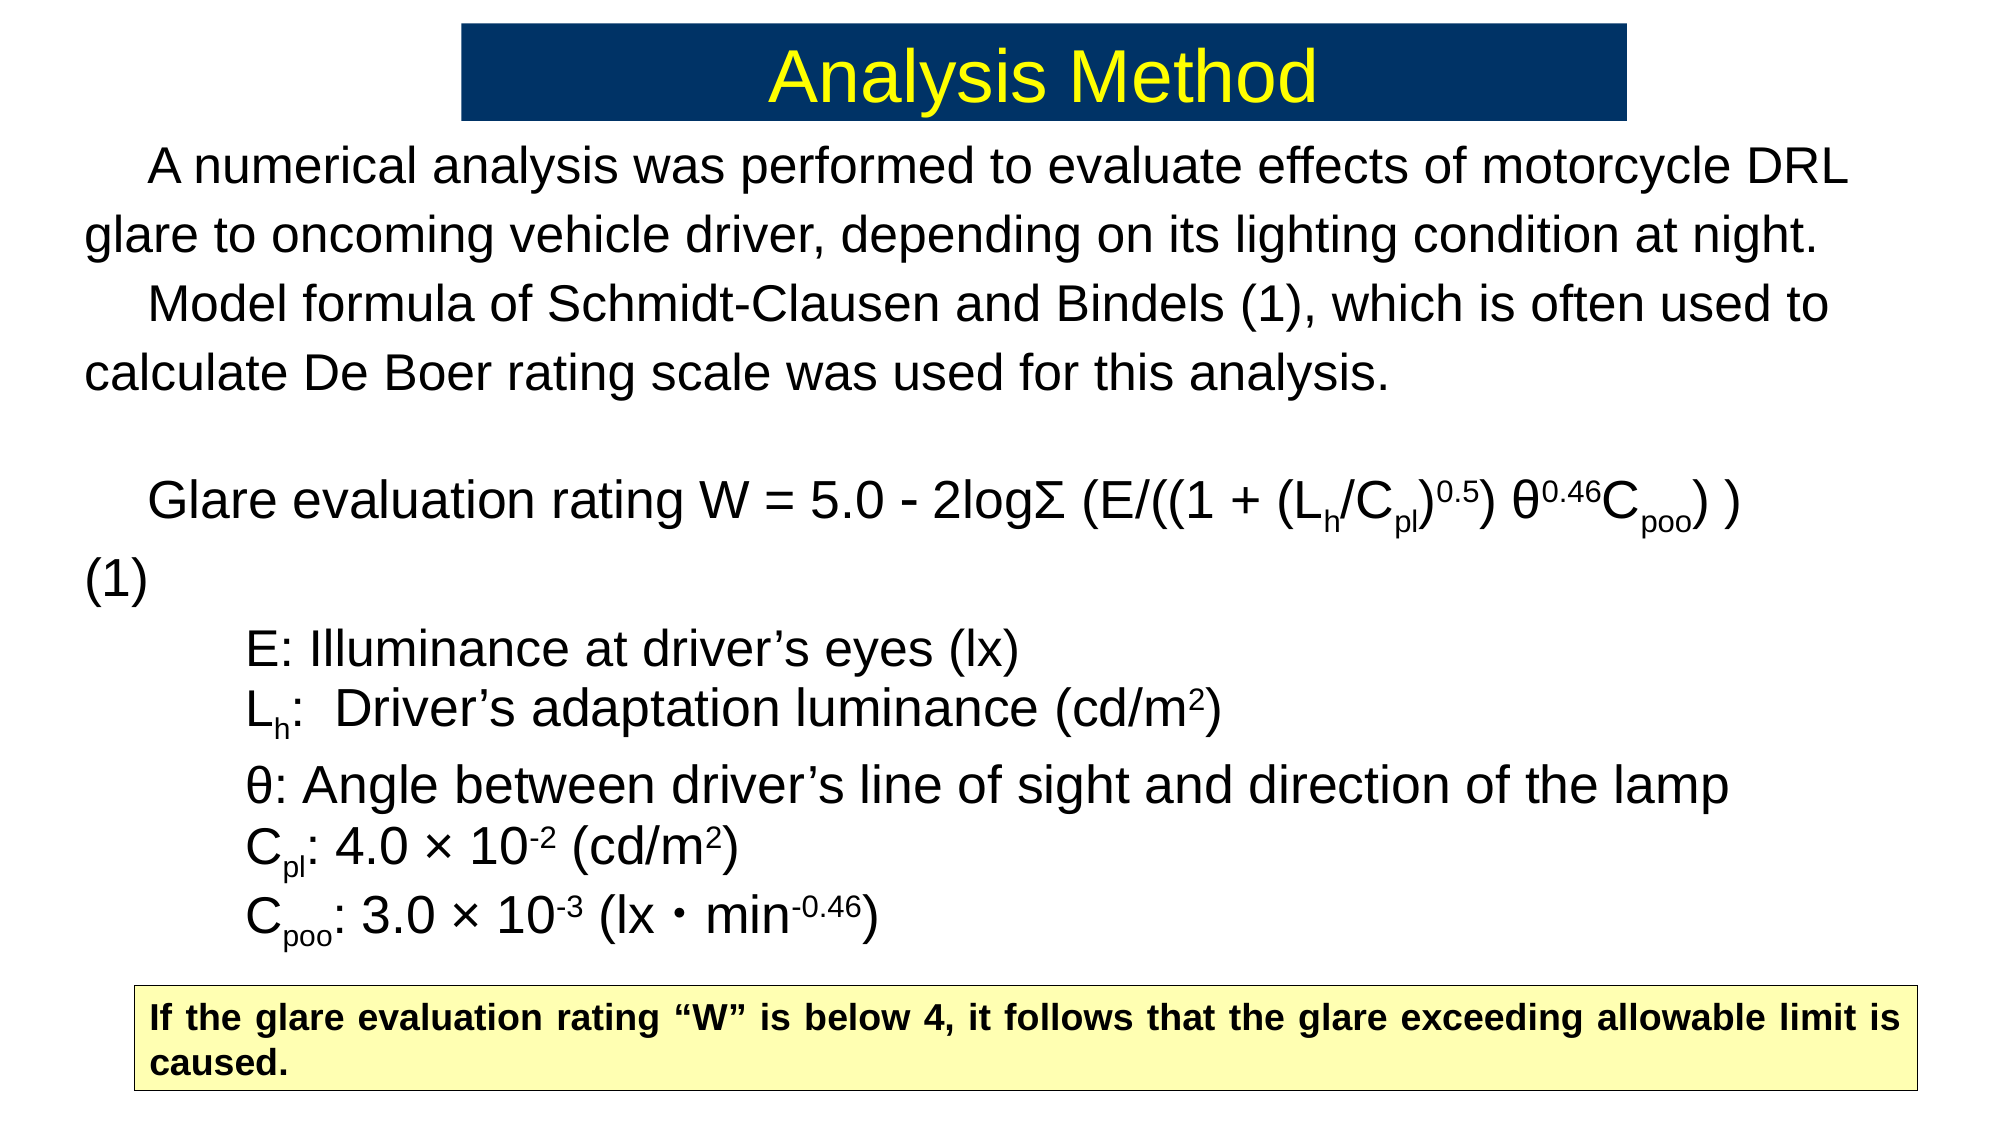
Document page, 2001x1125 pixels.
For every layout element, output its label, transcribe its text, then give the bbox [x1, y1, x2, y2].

text_box Analysis Method [461, 23, 1627, 117]
title A numerical analysis was performed to evaluate effects of motorcycle DRL glare to oncoming vehicle driver, depending on its lighting condition at night. Model formula of Schmidt-Clausen and Bindels (1), which is often used to calculate De Boer rating scale was used for this analysis. Glare evaluation rating W = 5.0  2logΣ (E/((1 + (Lh/Cpl)0.5) θ0.46Cpoo) ) (1) E: Illuminance at driver’s eyes (lx) Lh: Driver’s adaptation luminance (cd/m2) θ: Angle between driver’s line of sight and direction of the lamp Cpl: 4.0 × 10-2 (cd/m2) Cpoo: 3.0 × 10-3 (lx･min-0.46) [69, 117, 1927, 969]
text_box If the glare evaluation rating “W” is below 4, it follows that the glare exceeding allowable limit is caused. [134, 985, 1918, 1091]
